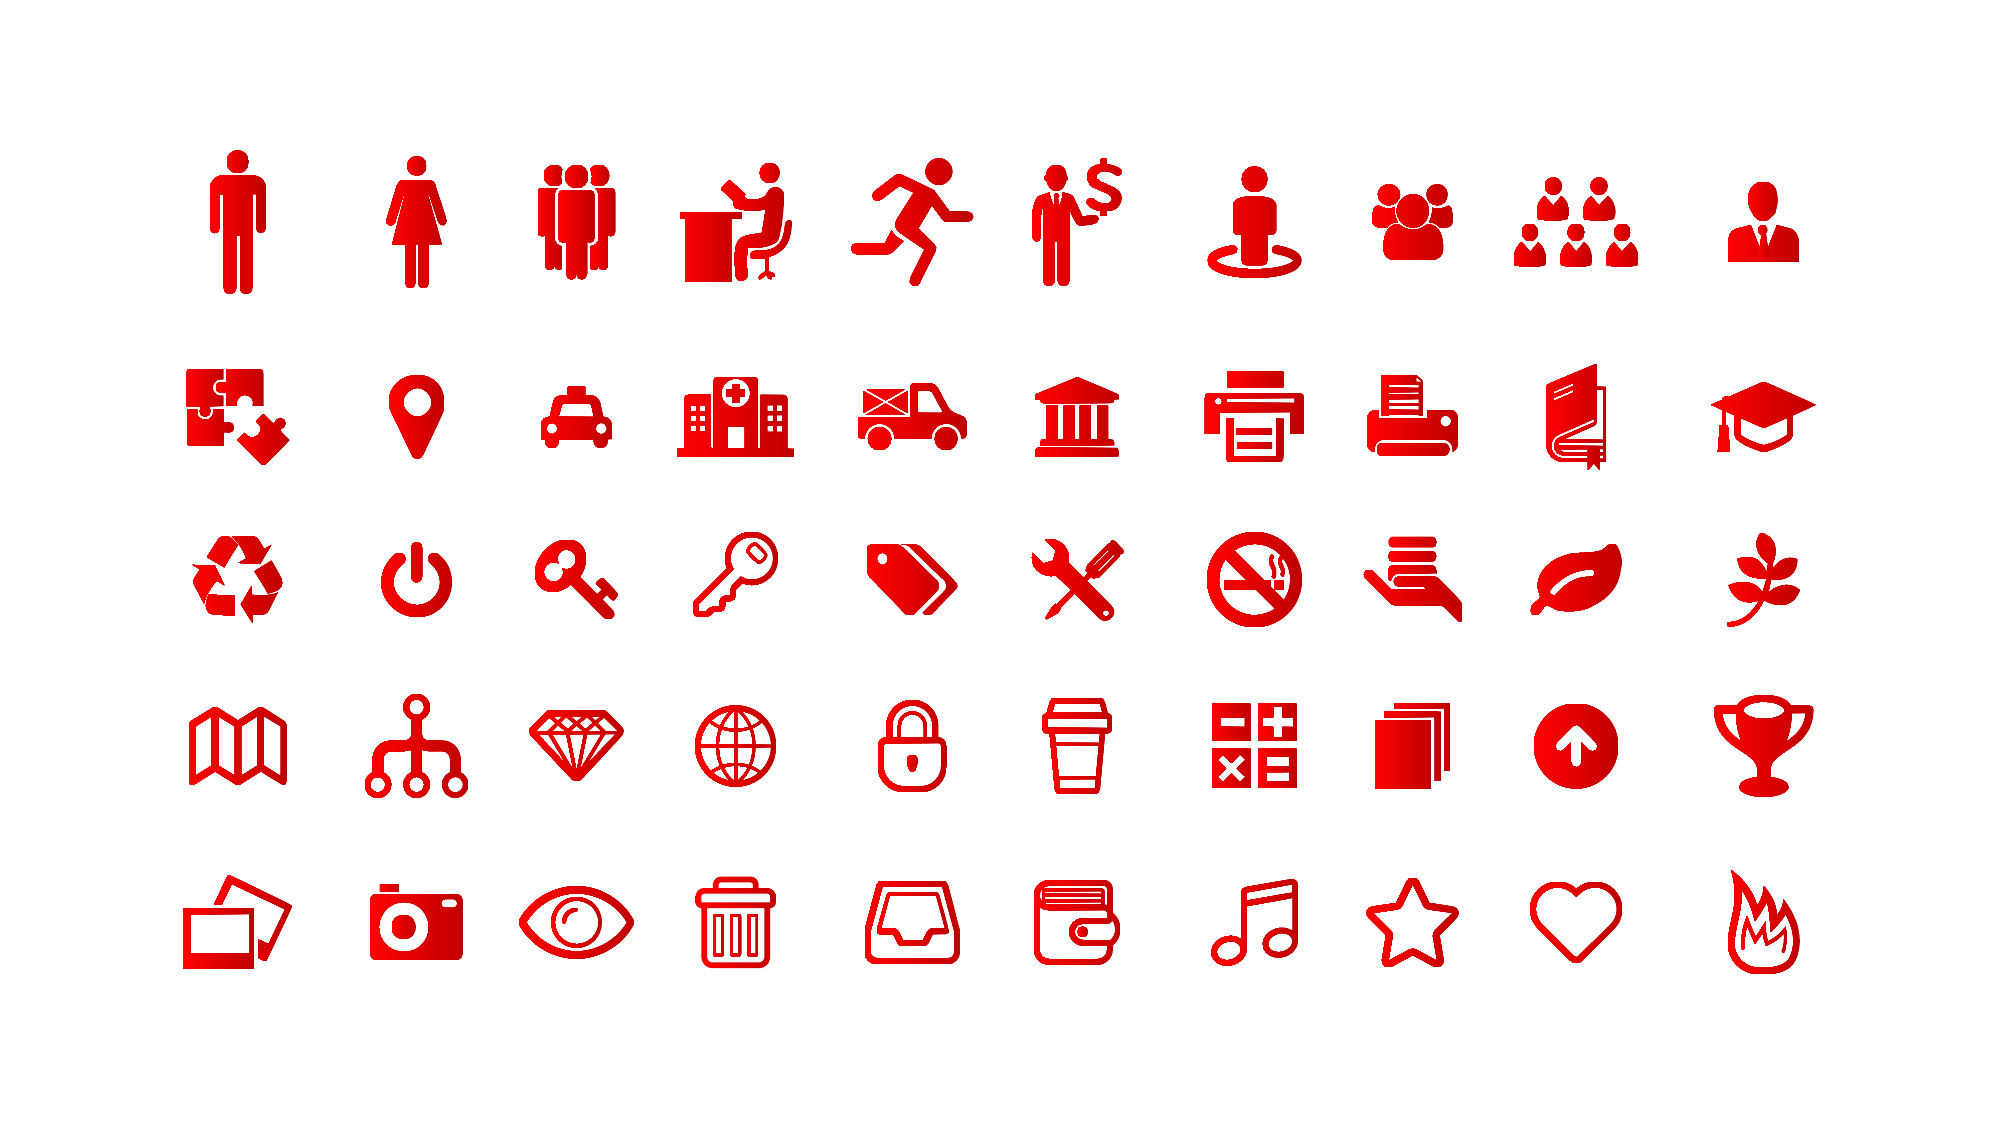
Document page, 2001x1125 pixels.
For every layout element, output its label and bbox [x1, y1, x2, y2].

text_box [189, 706, 287, 786]
text_box [1546, 363, 1607, 471]
text_box [1728, 181, 1800, 263]
text_box [864, 880, 961, 965]
text_box [385, 155, 448, 289]
text_box [1211, 878, 1299, 966]
text_box [1031, 539, 1124, 621]
text_box [1513, 177, 1639, 267]
text_box [677, 376, 795, 458]
text_box [695, 705, 777, 787]
text_box [1040, 405, 1115, 446]
text_box [1530, 543, 1623, 616]
text_box [1042, 697, 1113, 795]
text_box [872, 174, 974, 286]
text_box [1363, 536, 1463, 623]
text_box [1711, 381, 1817, 453]
text_box [934, 427, 958, 451]
text_box [1233, 196, 1277, 266]
text_box [1728, 870, 1800, 975]
text_box [388, 374, 445, 459]
text_box [925, 158, 953, 185]
text_box [1204, 371, 1305, 463]
text_box [186, 368, 290, 465]
text_box [679, 162, 792, 282]
text_box [1714, 695, 1814, 797]
text_box [192, 564, 235, 616]
text_box [866, 543, 958, 616]
text_box [867, 427, 892, 451]
text_box [1207, 531, 1303, 628]
text_box [541, 385, 613, 449]
text_box [529, 710, 624, 782]
text_box [518, 886, 635, 959]
text_box [1241, 166, 1268, 192]
text_box [1031, 158, 1123, 286]
text_box [240, 560, 283, 624]
text_box [364, 693, 469, 798]
text_box [857, 383, 968, 439]
text_box [1207, 245, 1302, 278]
text_box [1533, 703, 1619, 789]
text_box [693, 531, 779, 618]
text_box [851, 230, 904, 255]
text_box [537, 164, 616, 280]
text_box [1035, 447, 1120, 457]
text_box [1375, 702, 1451, 790]
text_box [370, 884, 464, 960]
text_box [1366, 877, 1459, 968]
text_box [877, 699, 947, 793]
text_box [210, 150, 267, 294]
text_box [534, 539, 619, 620]
text_box [695, 876, 776, 969]
text_box [1033, 880, 1121, 965]
text_box [1530, 881, 1623, 963]
text_box [1212, 703, 1298, 789]
text_box [1367, 374, 1459, 457]
text_box [1372, 184, 1454, 260]
text_box [207, 535, 272, 568]
text_box [183, 875, 293, 970]
text_box [381, 553, 453, 618]
text_box [1035, 377, 1120, 404]
text_box [411, 541, 423, 583]
text_box [1727, 532, 1801, 627]
